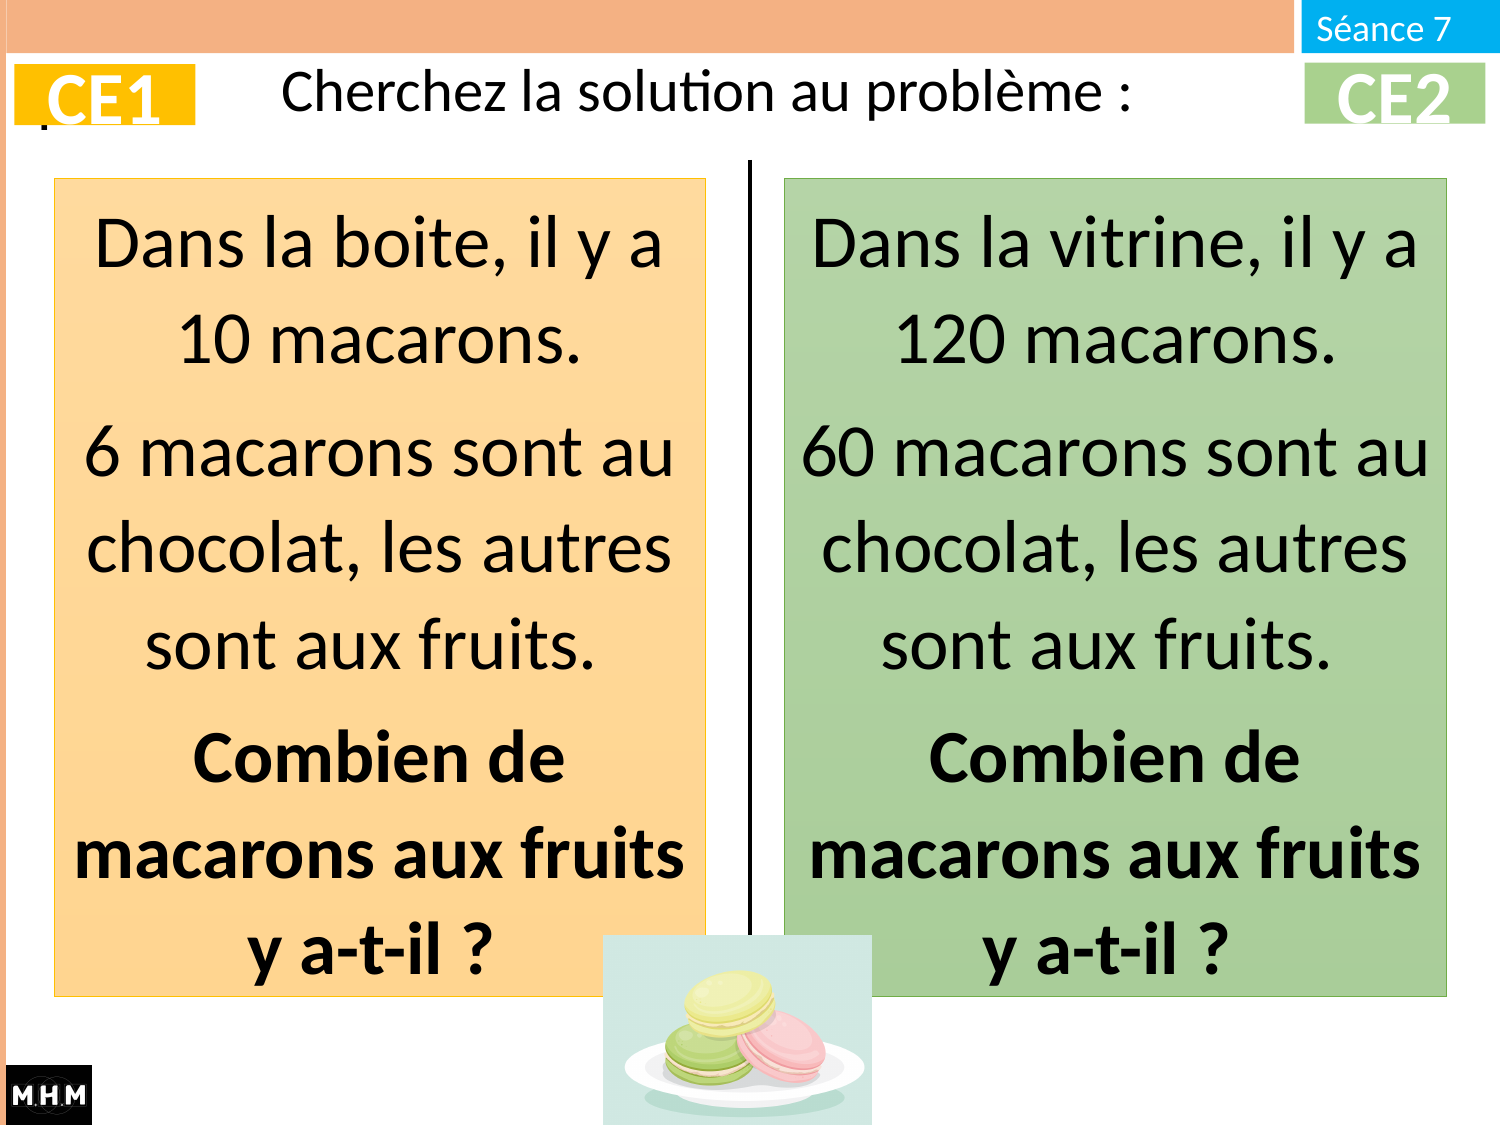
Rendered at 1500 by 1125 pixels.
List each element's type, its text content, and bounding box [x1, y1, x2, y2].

text_box Dans la boite, il y a 10 macarons. 6 macarons sont au chocolat, les autres sont aux fruits. Combien de macarons aux fruits y a-t-il ? [54, 178, 706, 997]
text_box CE2 [1303, 62, 1487, 125]
picture [603, 935, 872, 1125]
text_box Dans la vitrine, il y a 120 macarons. 60 macarons sont au chocolat, les autres sont aux fruits. Combien de macarons aux fruits y a-t-il ? [784, 178, 1447, 997]
title Cherchez la solution au problème : [265, 6, 1500, 132]
picture [6, 1065, 92, 1125]
text_box CE1 [13, 63, 196, 126]
